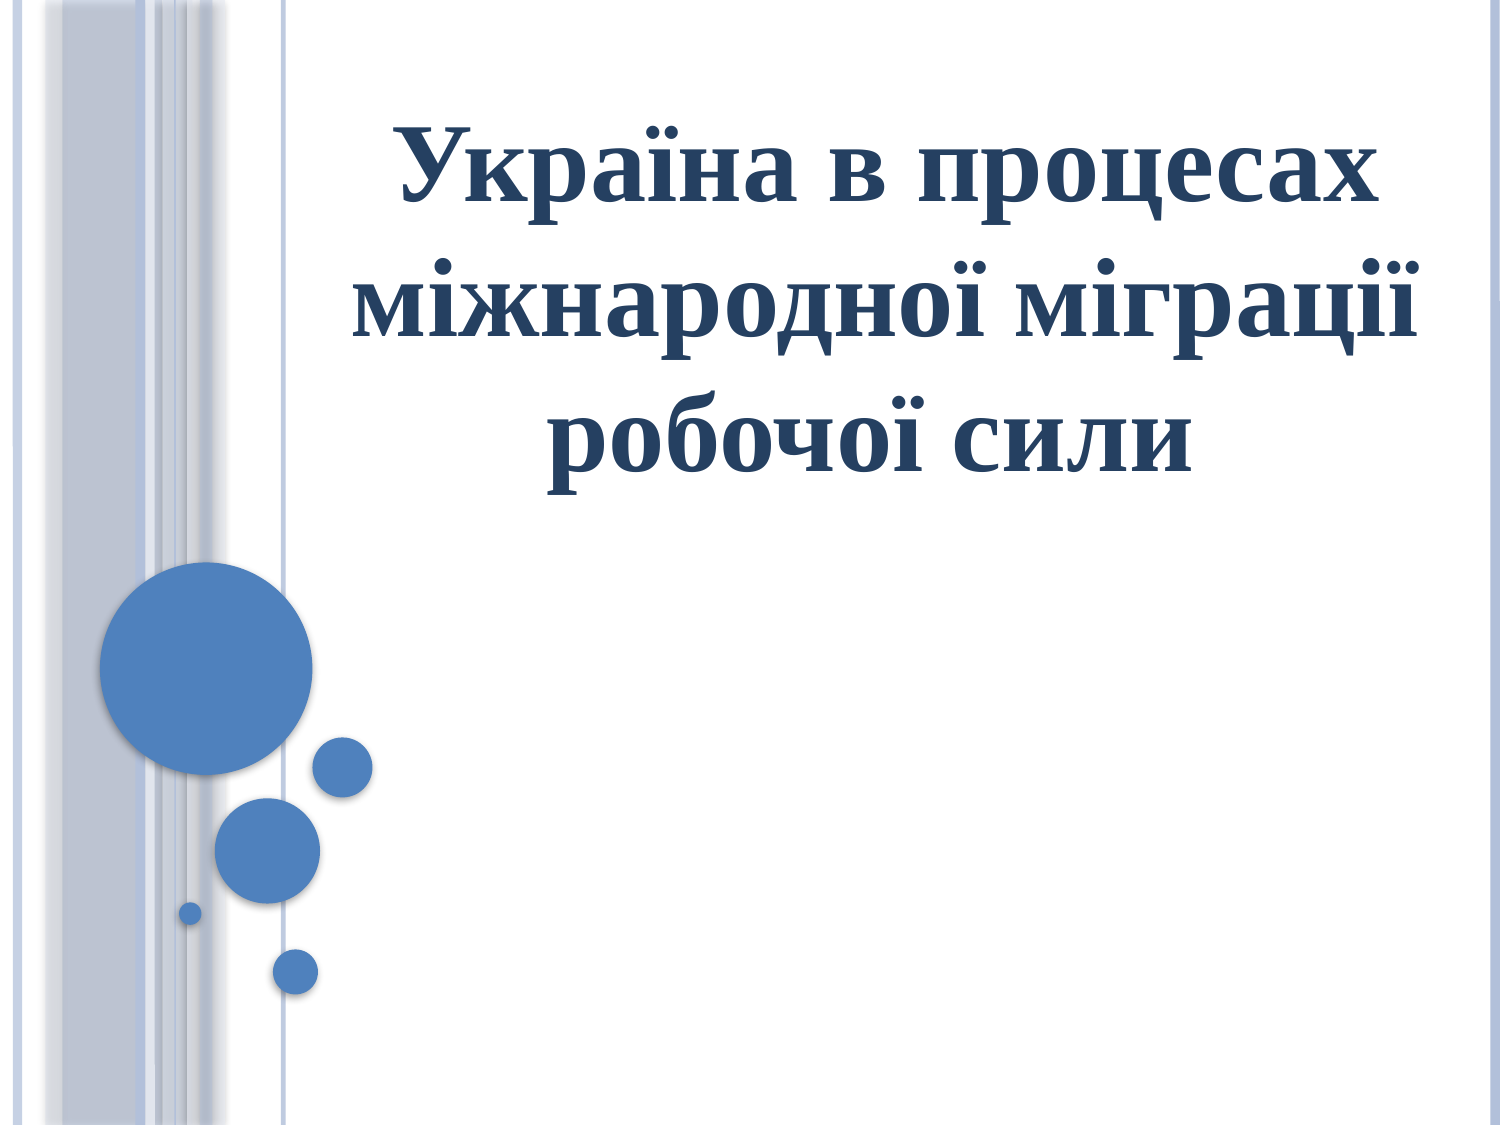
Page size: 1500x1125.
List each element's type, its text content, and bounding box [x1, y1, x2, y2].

text_box Україна в процесах міжнародної міграції робочої сили [269, 81, 1500, 502]
